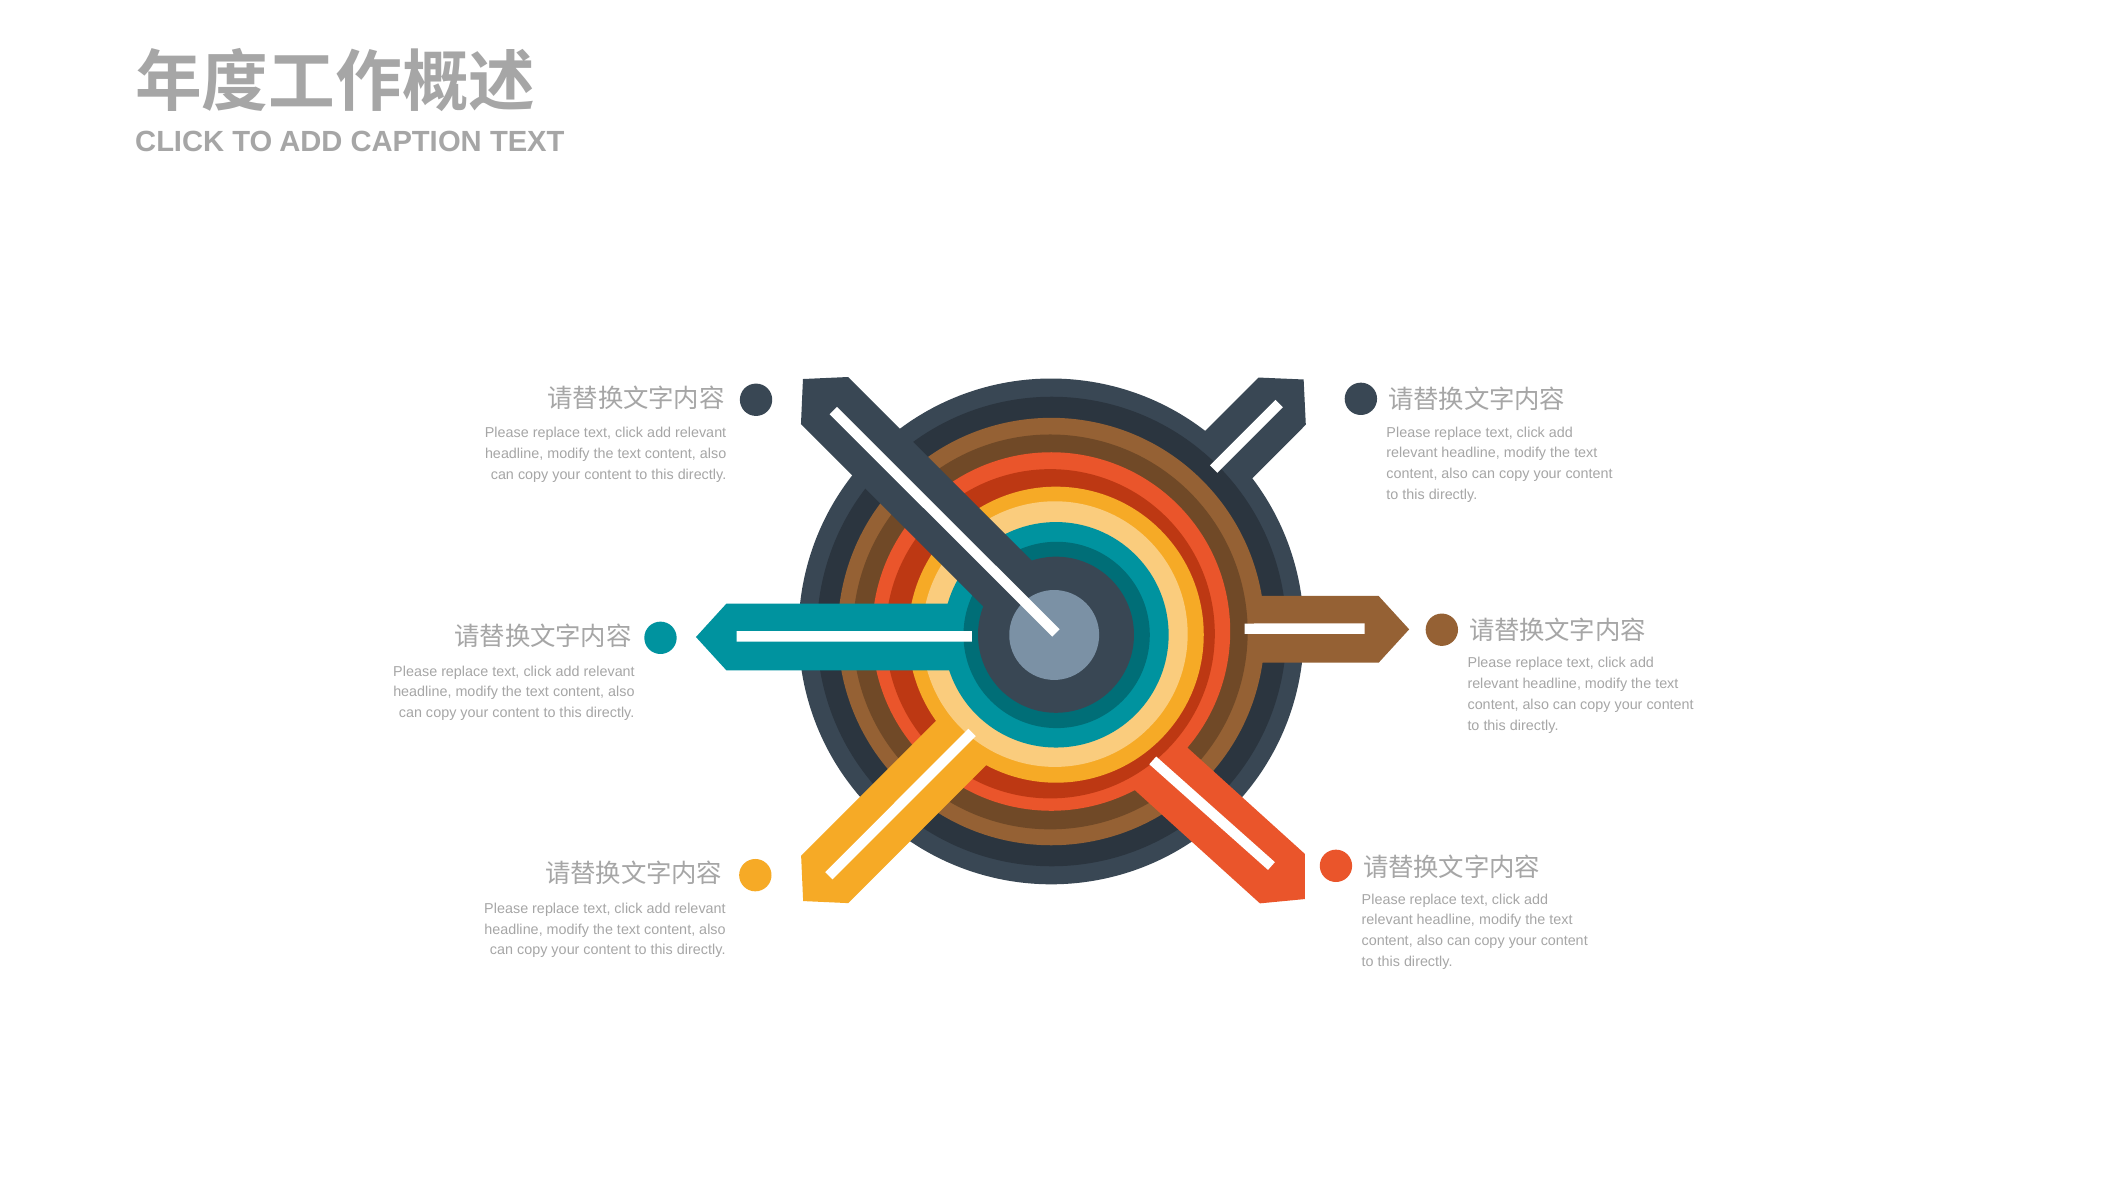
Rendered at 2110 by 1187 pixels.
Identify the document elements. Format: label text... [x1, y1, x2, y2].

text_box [1135, 377, 1306, 417]
text_box Please replace text, click add relevant headline, modify the text content, also can copy your content to this directly. [483, 420, 728, 483]
text_box CLICK TO ADD CAPTION TEXT [135, 122, 596, 158]
text_box Please replace text, click add relevant headline, modify the text content, also can copy your content to this directly. [1361, 886, 1597, 959]
text_box [739, 858, 772, 892]
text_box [800, 376, 1135, 713]
text_box [1425, 613, 1459, 646]
text_box [1319, 849, 1353, 883]
text_box 请替换文字内容 [523, 852, 726, 887]
text_box Please replace text, click add relevant headline, modify the text content, also can copy your content to this directly. [1410, 419, 1622, 492]
text_box 请替换文字内容 [1360, 843, 1556, 882]
text_box Please replace text, click add relevant headline, modify the text content, also can copy your content to this directly. [391, 658, 636, 721]
text_box 请替换文字内容 [1466, 607, 1662, 646]
text_box 请替换文字内容 [432, 615, 635, 649]
text_box 请替换文字内容 [524, 377, 728, 411]
text_box Please replace text, click add relevant headline, modify the text content, also can copy your content to this directly. [482, 895, 727, 959]
text_box [644, 621, 677, 654]
text_box 请替换文字内容 [1385, 376, 1581, 415]
text_box Please replace text, click add relevant headline, modify the text content, also can copy your content to this directly. [1467, 650, 1703, 723]
text_box 年度工作概述 [135, 38, 596, 119]
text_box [1135, 417, 1410, 846]
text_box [1135, 452, 1305, 904]
text_box [1344, 382, 1378, 415]
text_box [695, 522, 1169, 748]
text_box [801, 486, 1204, 904]
text_box [739, 383, 773, 416]
